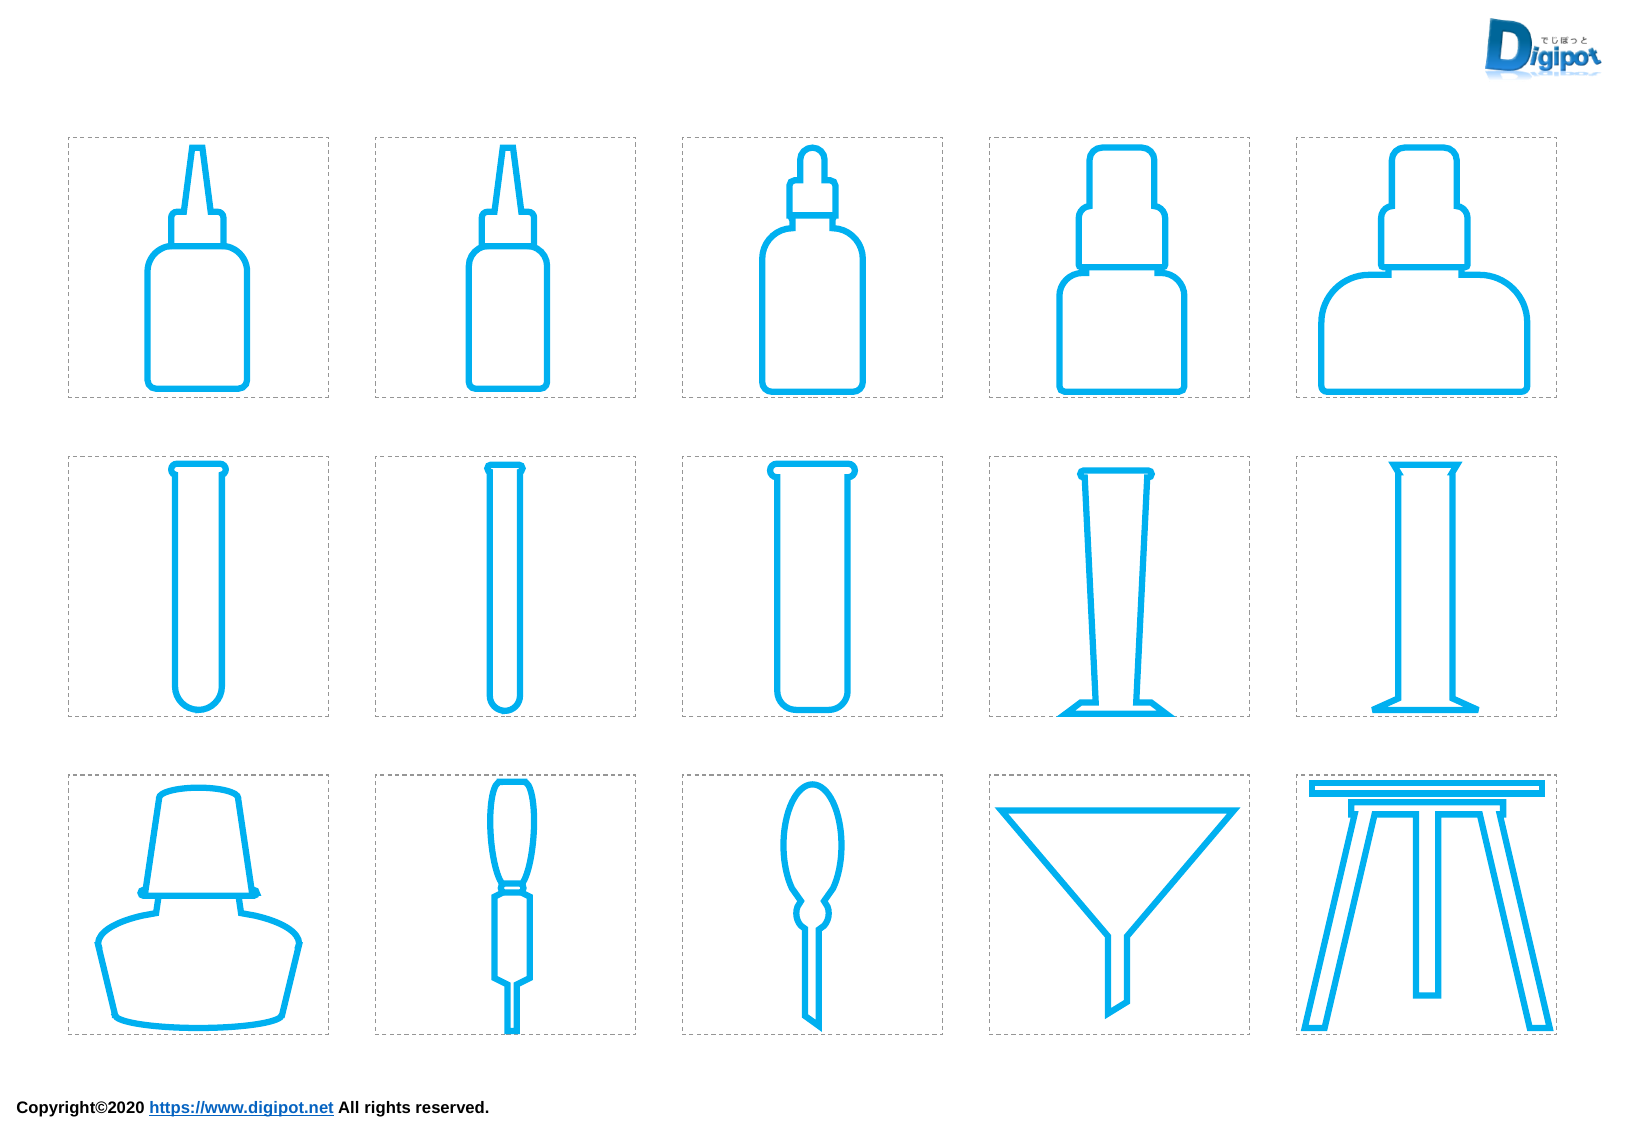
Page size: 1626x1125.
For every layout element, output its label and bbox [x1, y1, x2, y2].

text_box [1321, 147, 1528, 392]
text_box [490, 781, 535, 1032]
text_box [782, 783, 843, 1028]
text_box [1062, 469, 1170, 715]
text_box [1372, 463, 1479, 712]
text_box [762, 147, 863, 392]
text_box [769, 462, 856, 711]
text_box [1059, 147, 1185, 392]
text_box [147, 147, 248, 389]
text_box [98, 787, 300, 1028]
text_box [468, 147, 548, 389]
text_box [999, 809, 1237, 1016]
picture [1485, 18, 1602, 82]
text_box [170, 462, 227, 712]
text_box [486, 463, 524, 712]
text_box [1304, 782, 1550, 1028]
